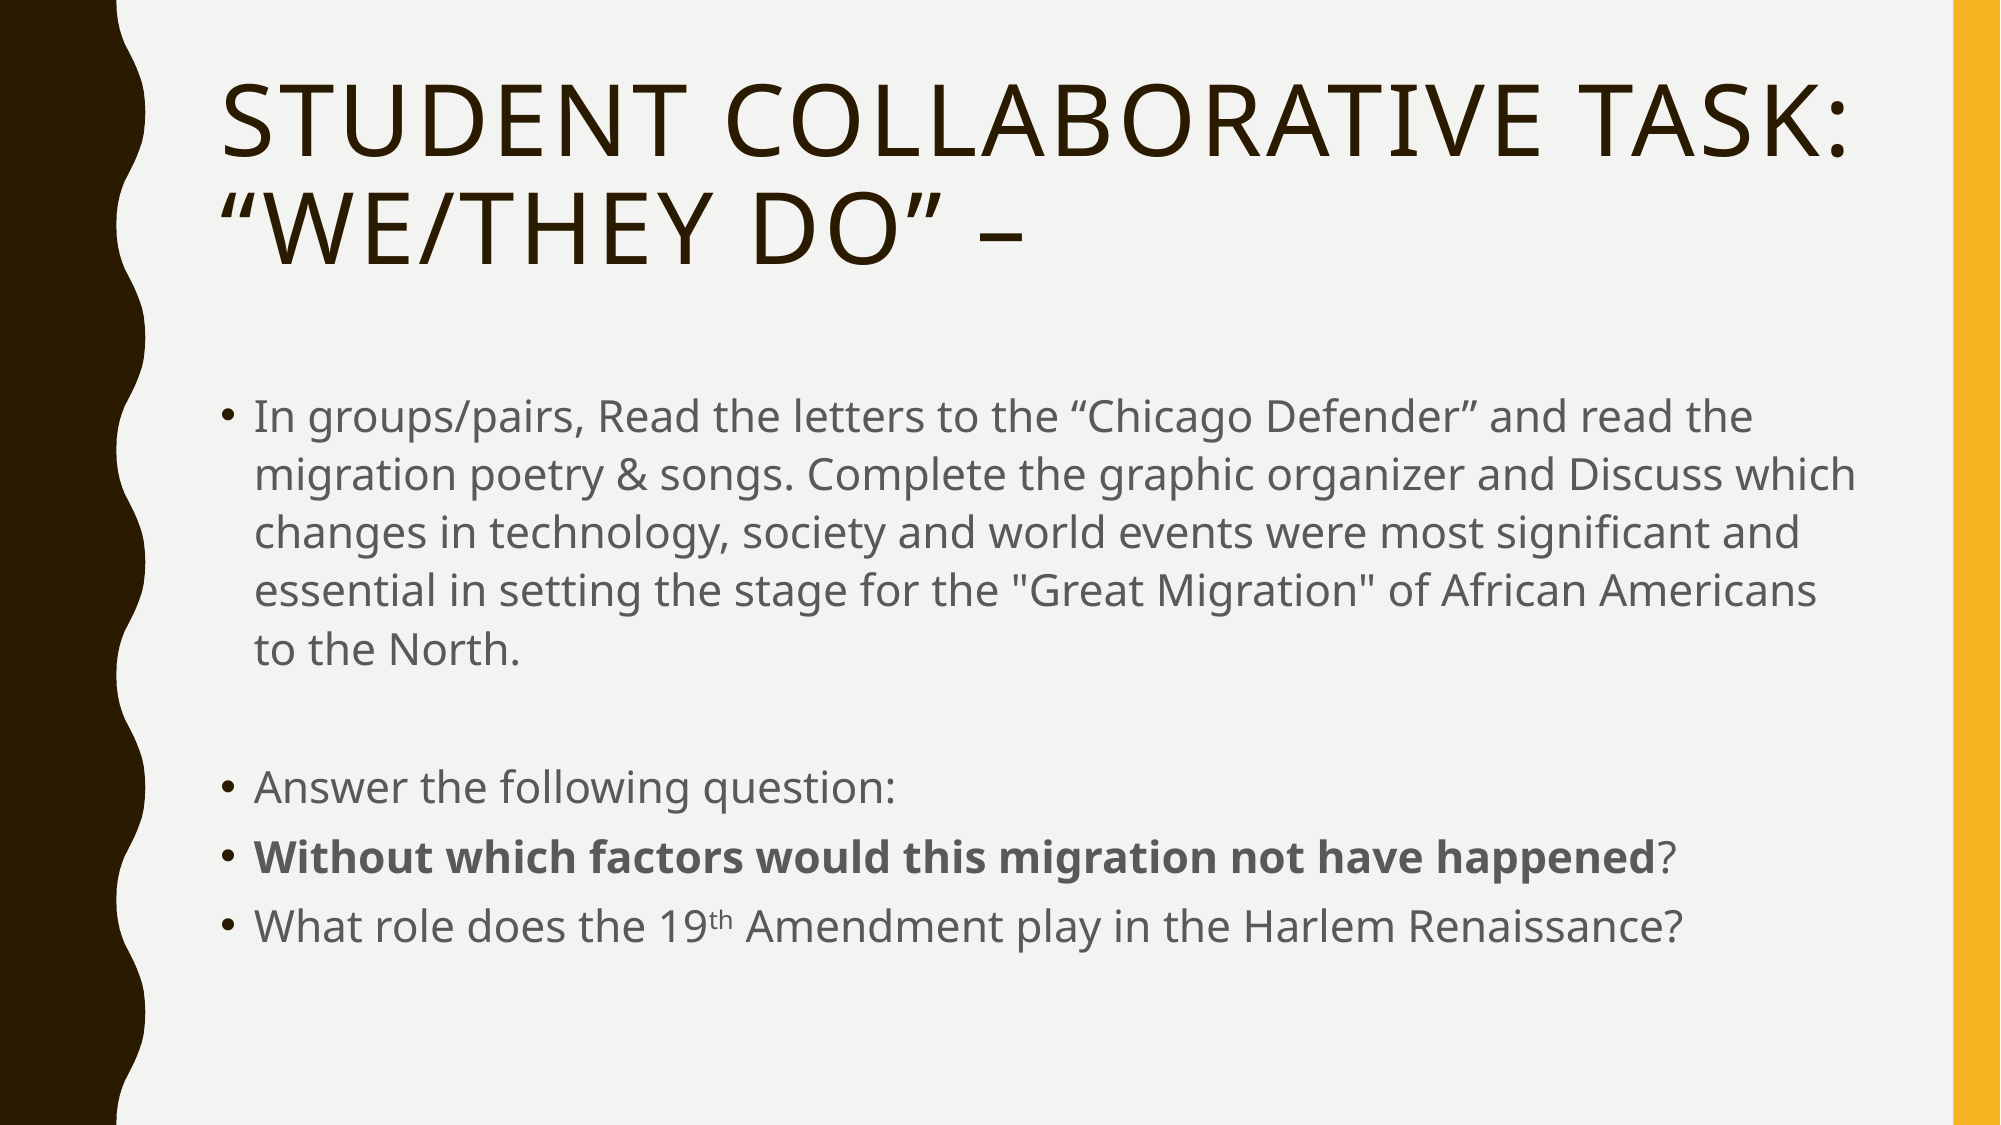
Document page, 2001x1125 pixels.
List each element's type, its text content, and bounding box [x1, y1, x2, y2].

title Student collaborative task: “we/they do” – [205, 62, 1875, 308]
list In groups/pairs, Read the letters to the “Chicago Defender” and read the migration poetry & songs. Complete the graphic organizer and Discuss which changes in technology, society and world events were most significant and essential in setting the stage for the "Great Migration" of African Americans to the North. Answer the following question: Without which factors would this migration not have happened? What role does the 19th Amendment play in the Harlem Renaissance? [205, 375, 1875, 965]
